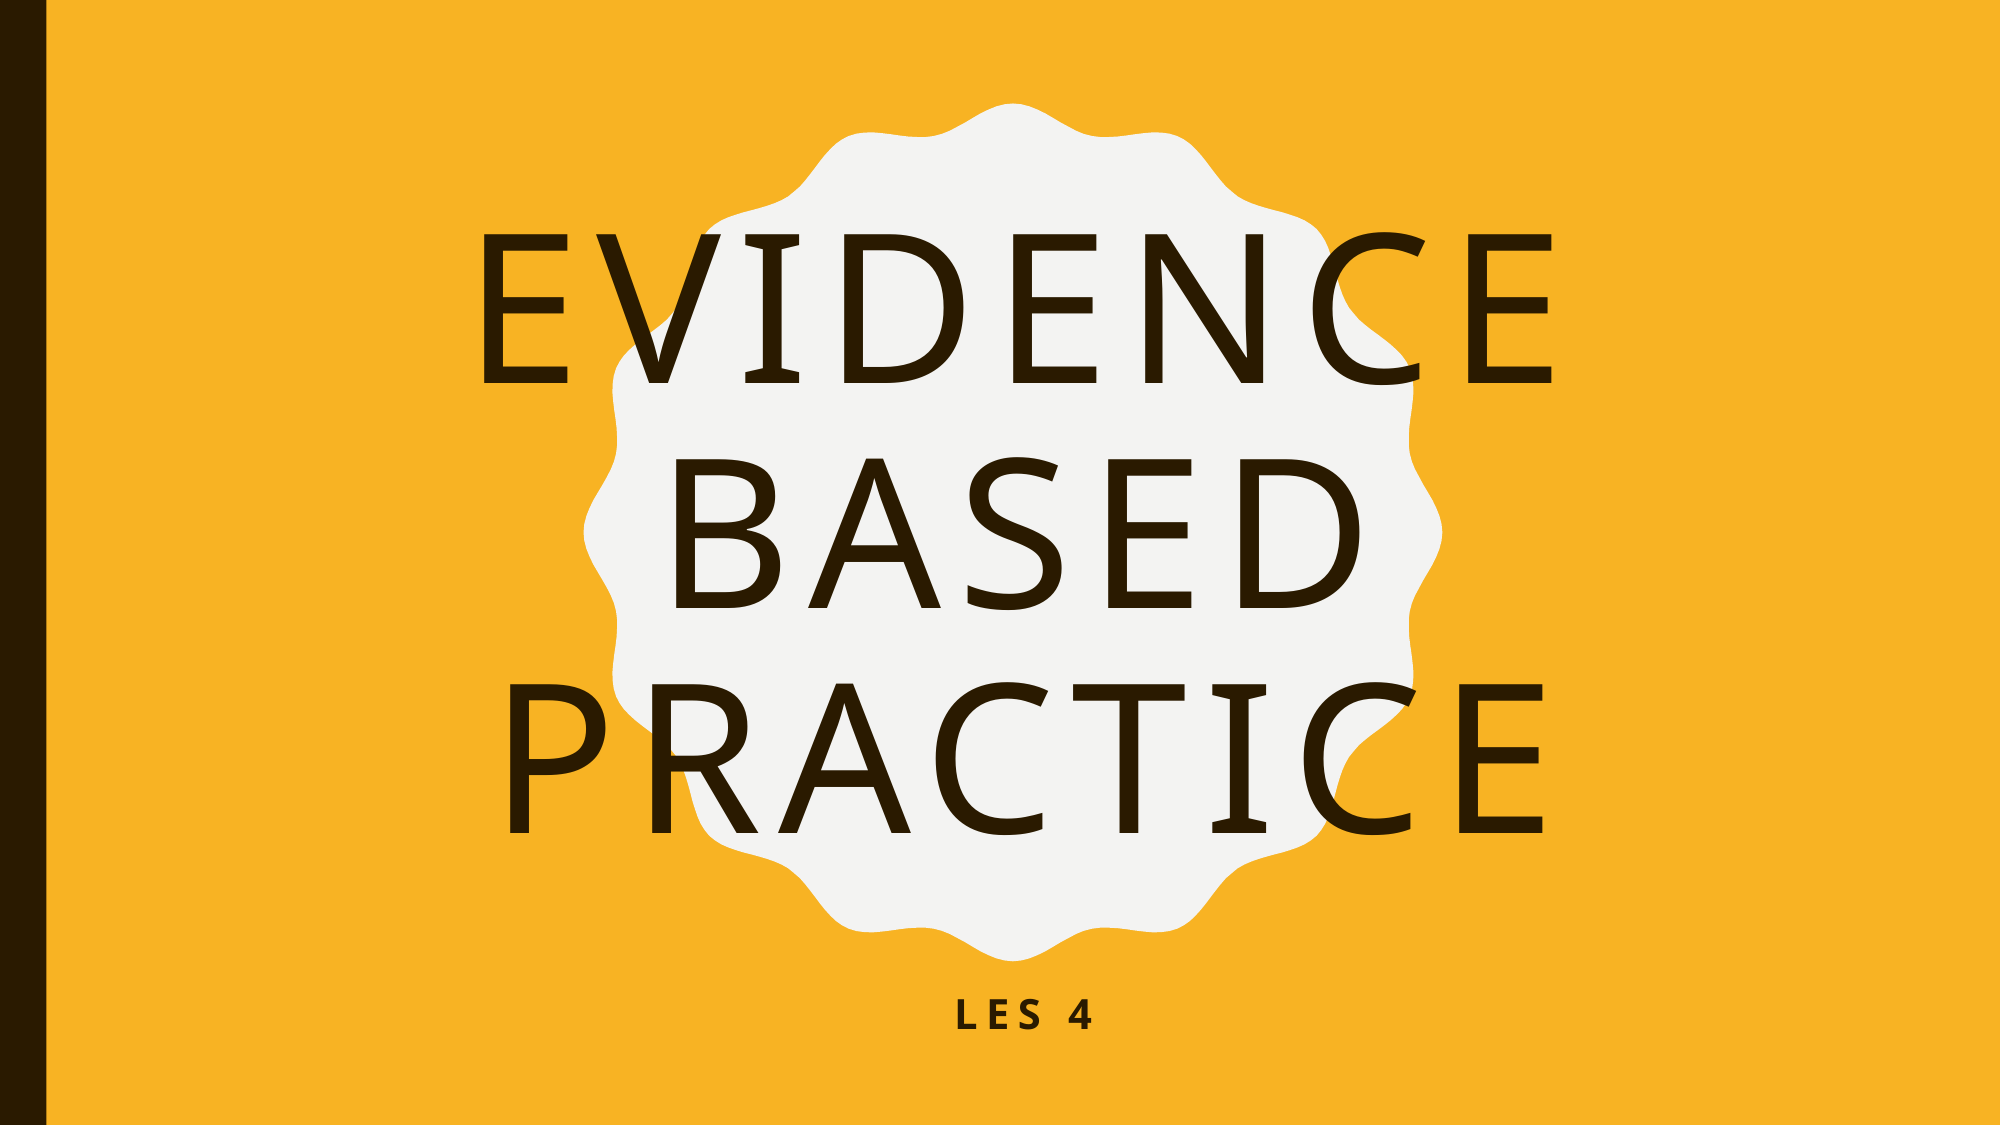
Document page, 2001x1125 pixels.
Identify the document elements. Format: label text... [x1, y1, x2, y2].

subtitle Les 4 [363, 980, 1684, 1103]
title Evidence based practice [176, 180, 1870, 902]
